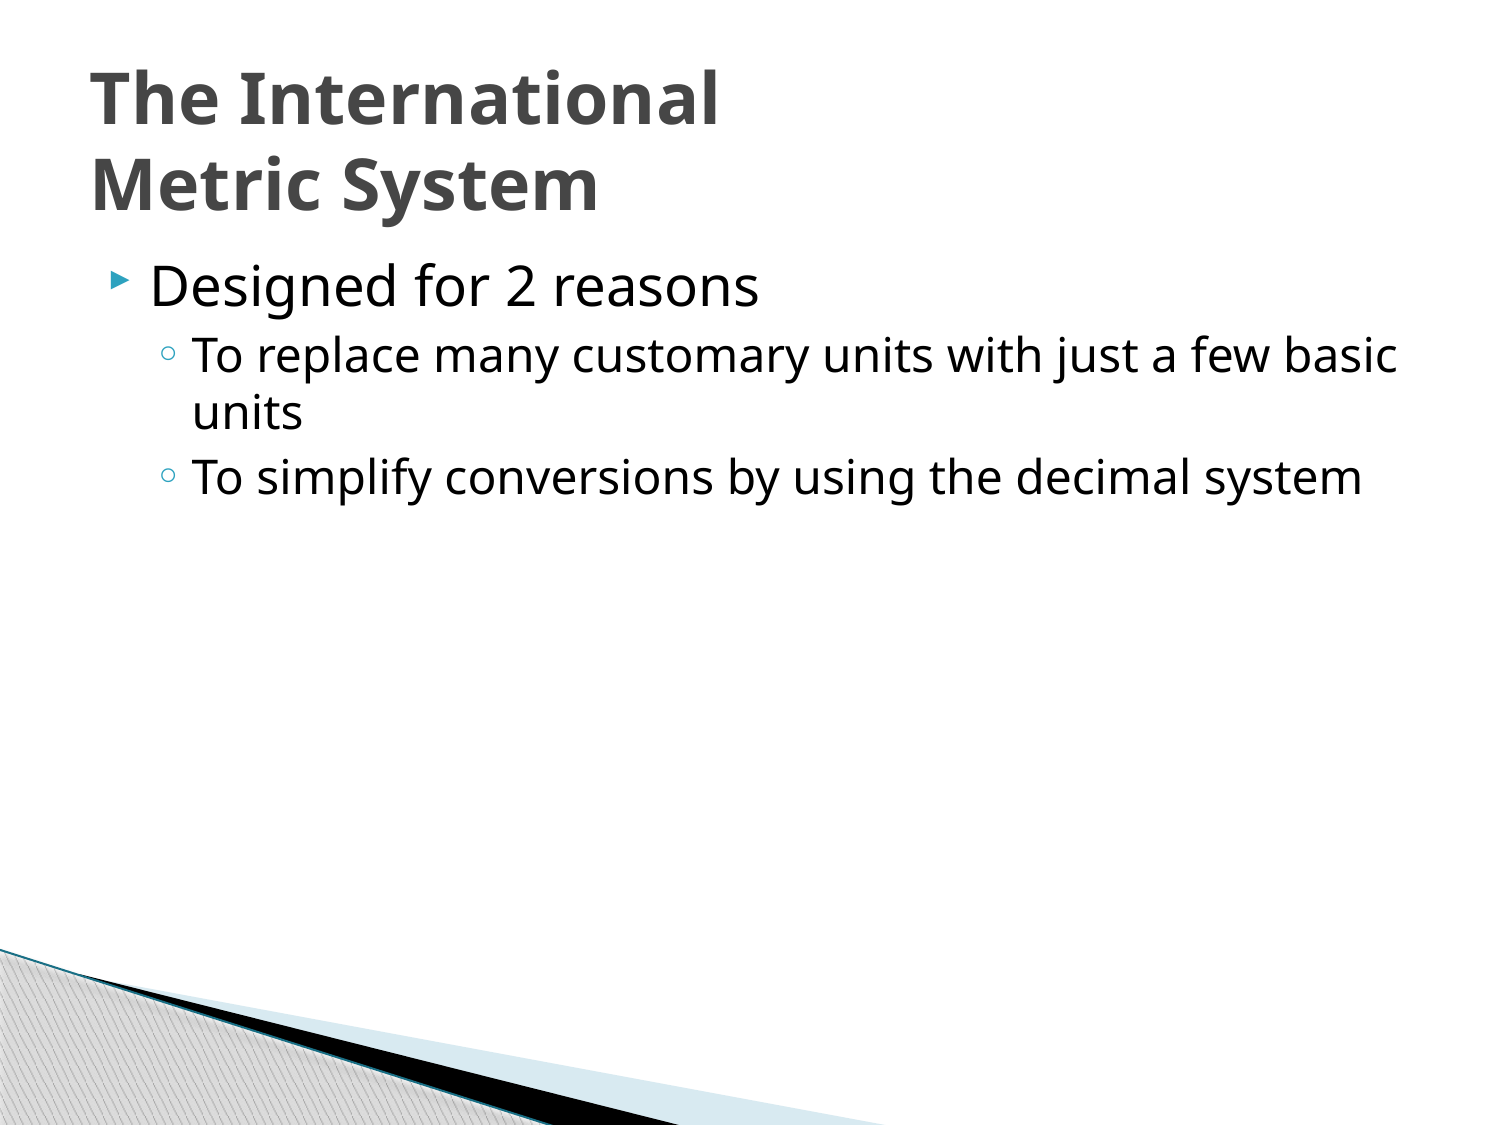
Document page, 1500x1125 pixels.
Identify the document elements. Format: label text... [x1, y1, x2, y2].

list Designed for 2 reasons To replace many customary units with just a few basic units To simplify conversions by using the decimal system [75, 243, 1425, 986]
title The International Metric System [75, 45, 1425, 233]
